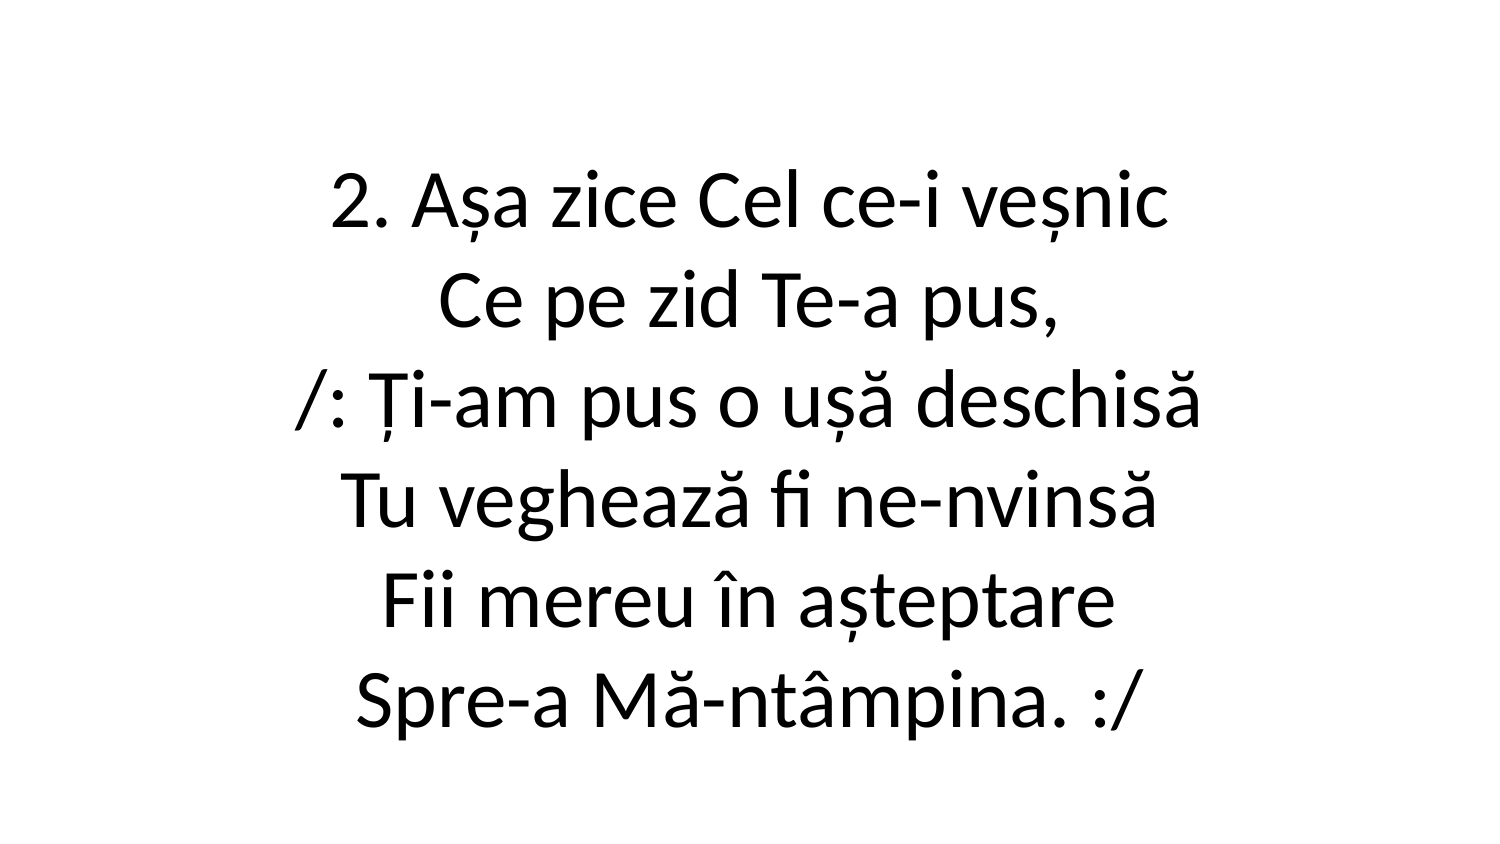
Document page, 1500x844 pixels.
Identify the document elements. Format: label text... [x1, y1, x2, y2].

text_box 2. Așa zice Cel ce-i veșnic Ce pe zid Te-a pus, /: Ți-am pus o ușă deschisă Tu veghează fi ne-nvinsă Fii mereu în așteptare Spre-a Mă-ntâmpina. :/ [280, 92, 1219, 752]
